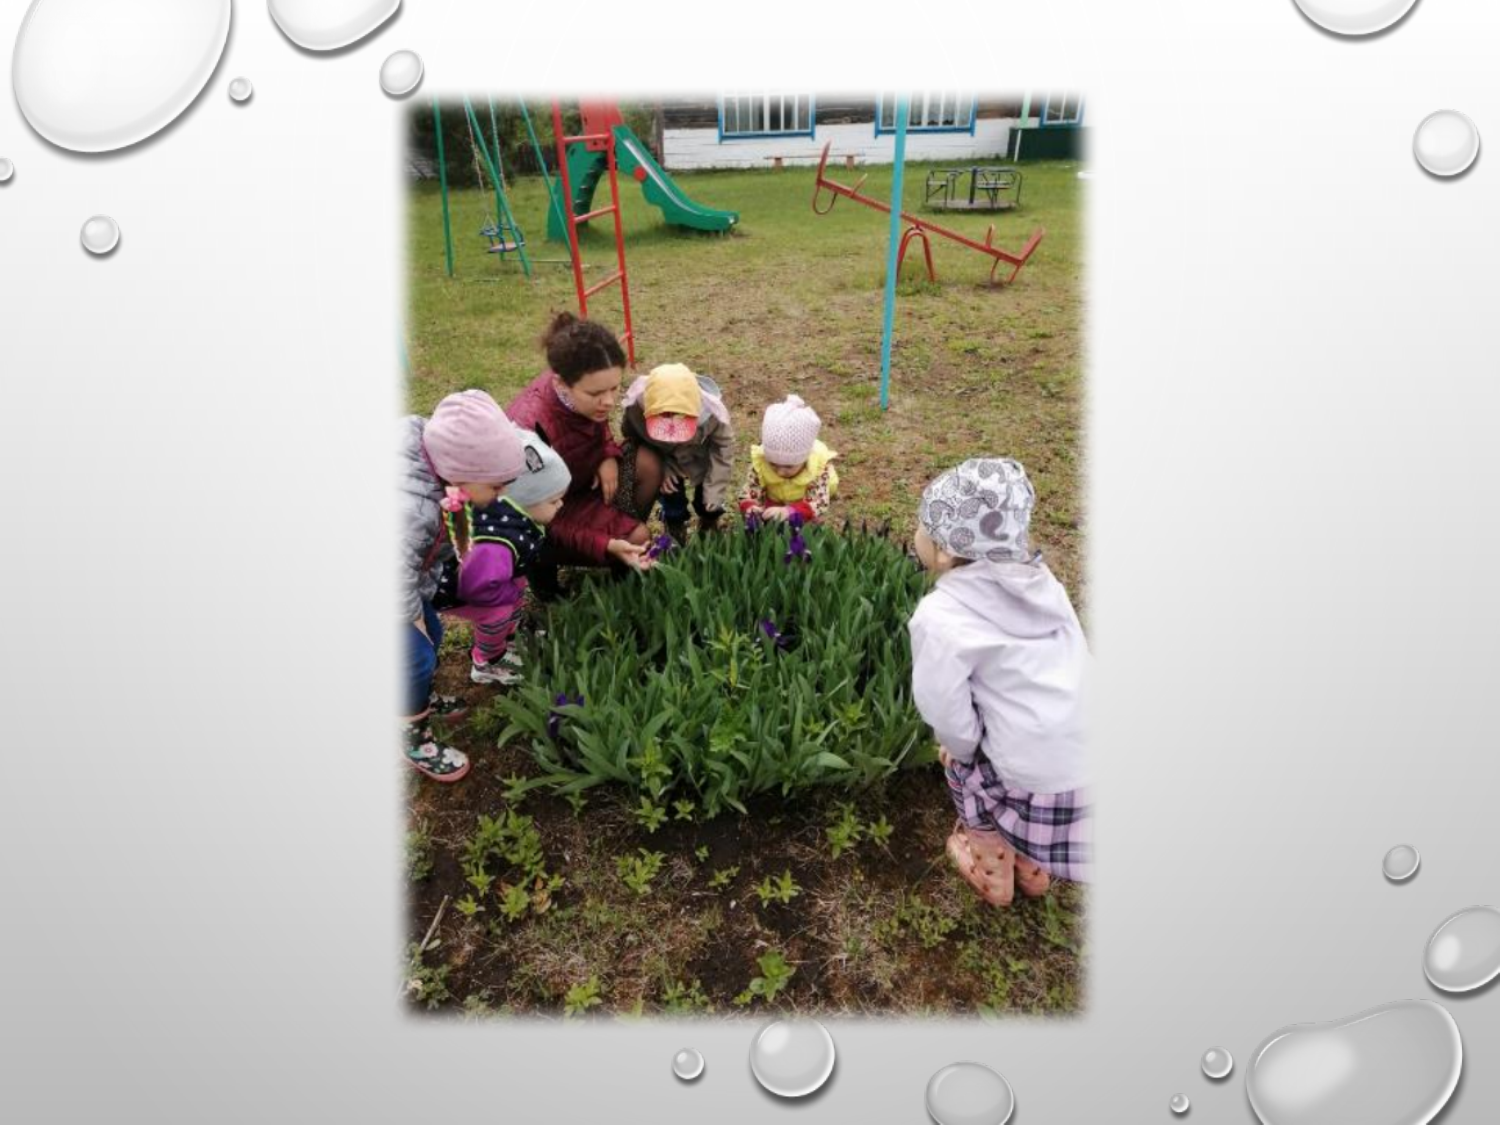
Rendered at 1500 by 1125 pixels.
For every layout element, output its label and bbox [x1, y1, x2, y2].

list [389, 86, 1101, 1034]
picture [0, 0, 1500, 1125]
